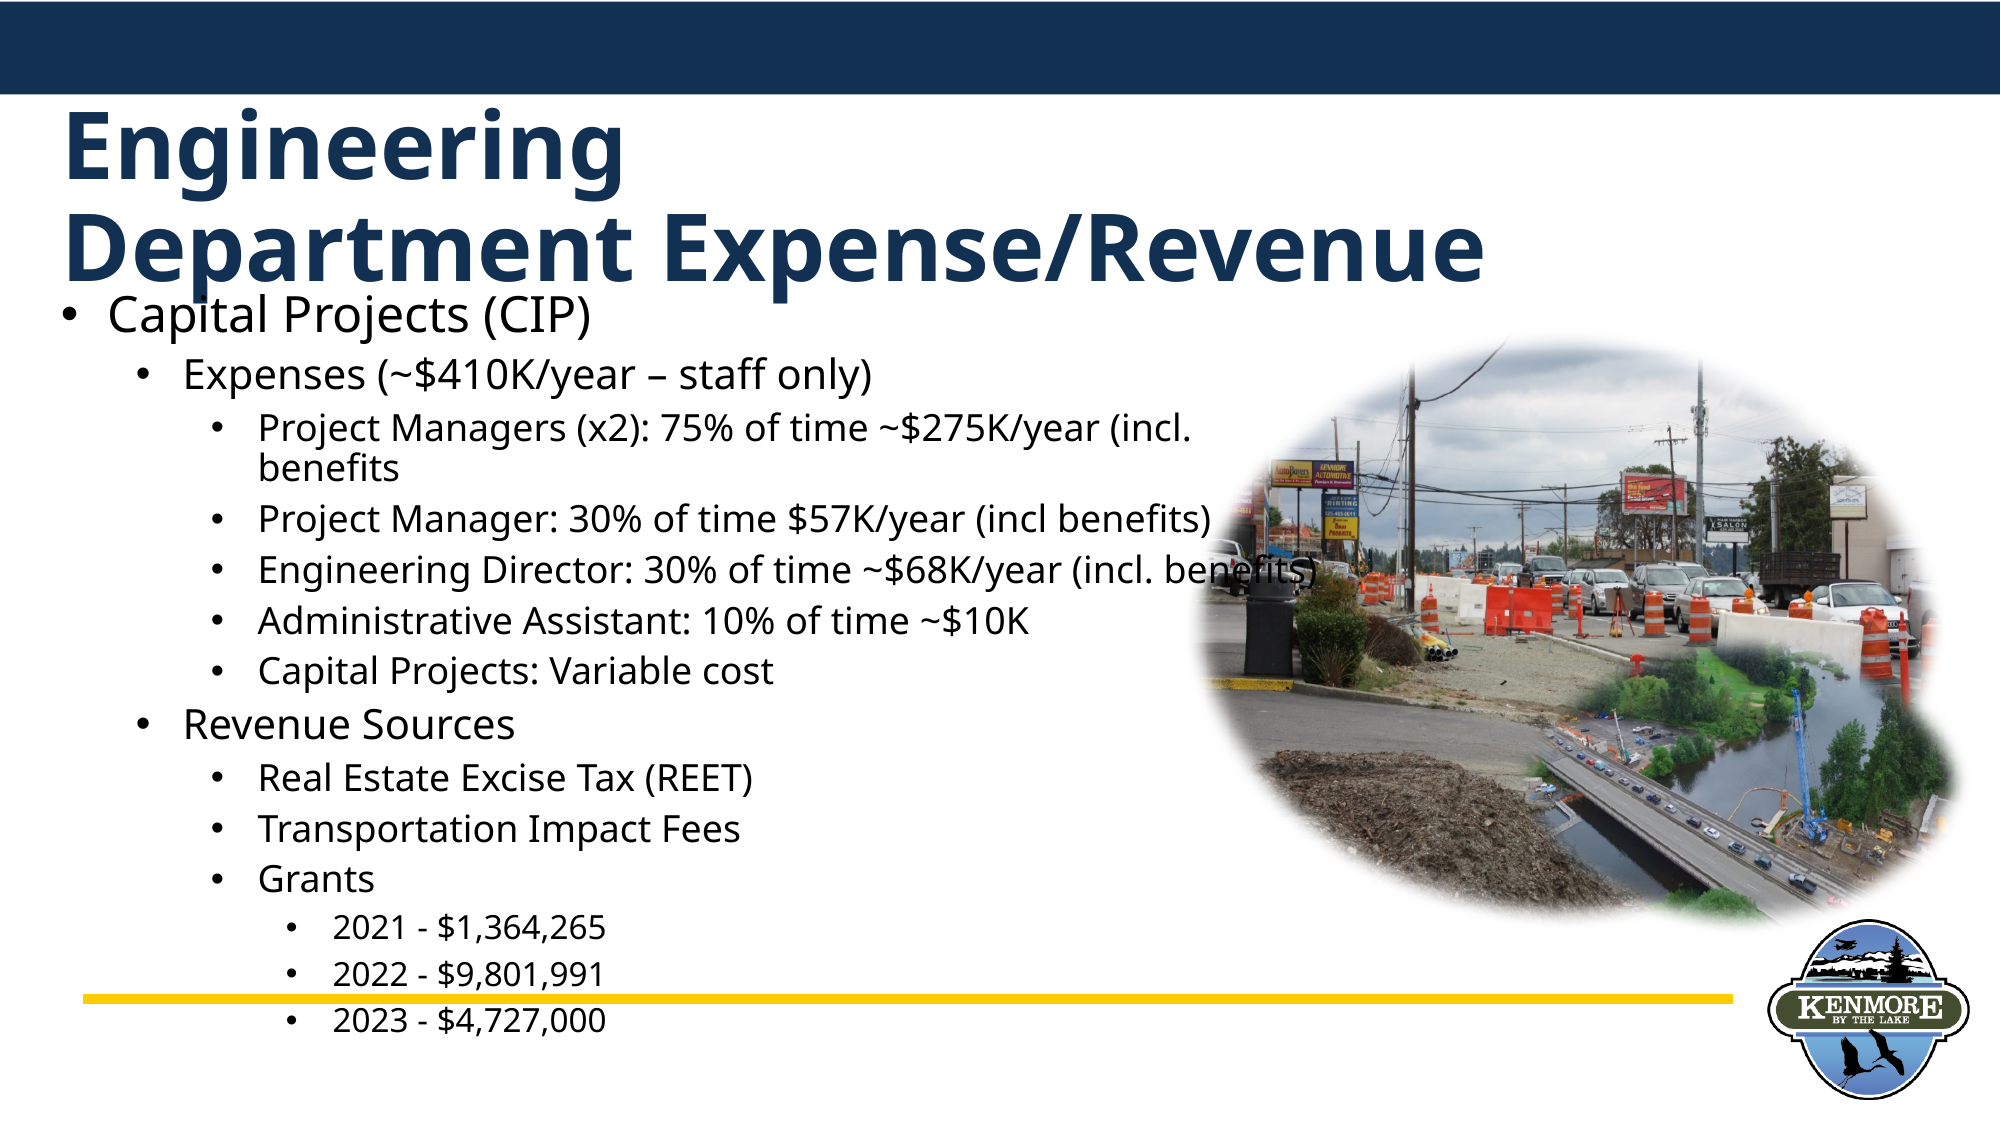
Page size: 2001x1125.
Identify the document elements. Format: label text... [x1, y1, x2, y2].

text_box [0, 1, 2000, 95]
picture [1183, 327, 1973, 1100]
title Engineering Department Expense/Revenue [46, 95, 1940, 309]
slide_number 5 [1412, 1042, 1863, 1103]
subtitle Capital Projects (CIP) Expenses (~$410K/year – staff only) Project Managers (x2): 75% of time ~$275K/year (incl. benefits Project Manager: 30% of time $57K/year (incl benefits) Engineering Director: 30% of time ~$68K/year (incl. benefits) Administrative Assistant: 10% of time ~$10K Capital Projects: Variable cost Revenue Sources Real Estate Excise Tax (REET) Transportation Impact Fees Grants 2021 - $1,364,265 2022 - $9,801,991 2023 - $4,727,000 [45, 281, 1349, 1020]
